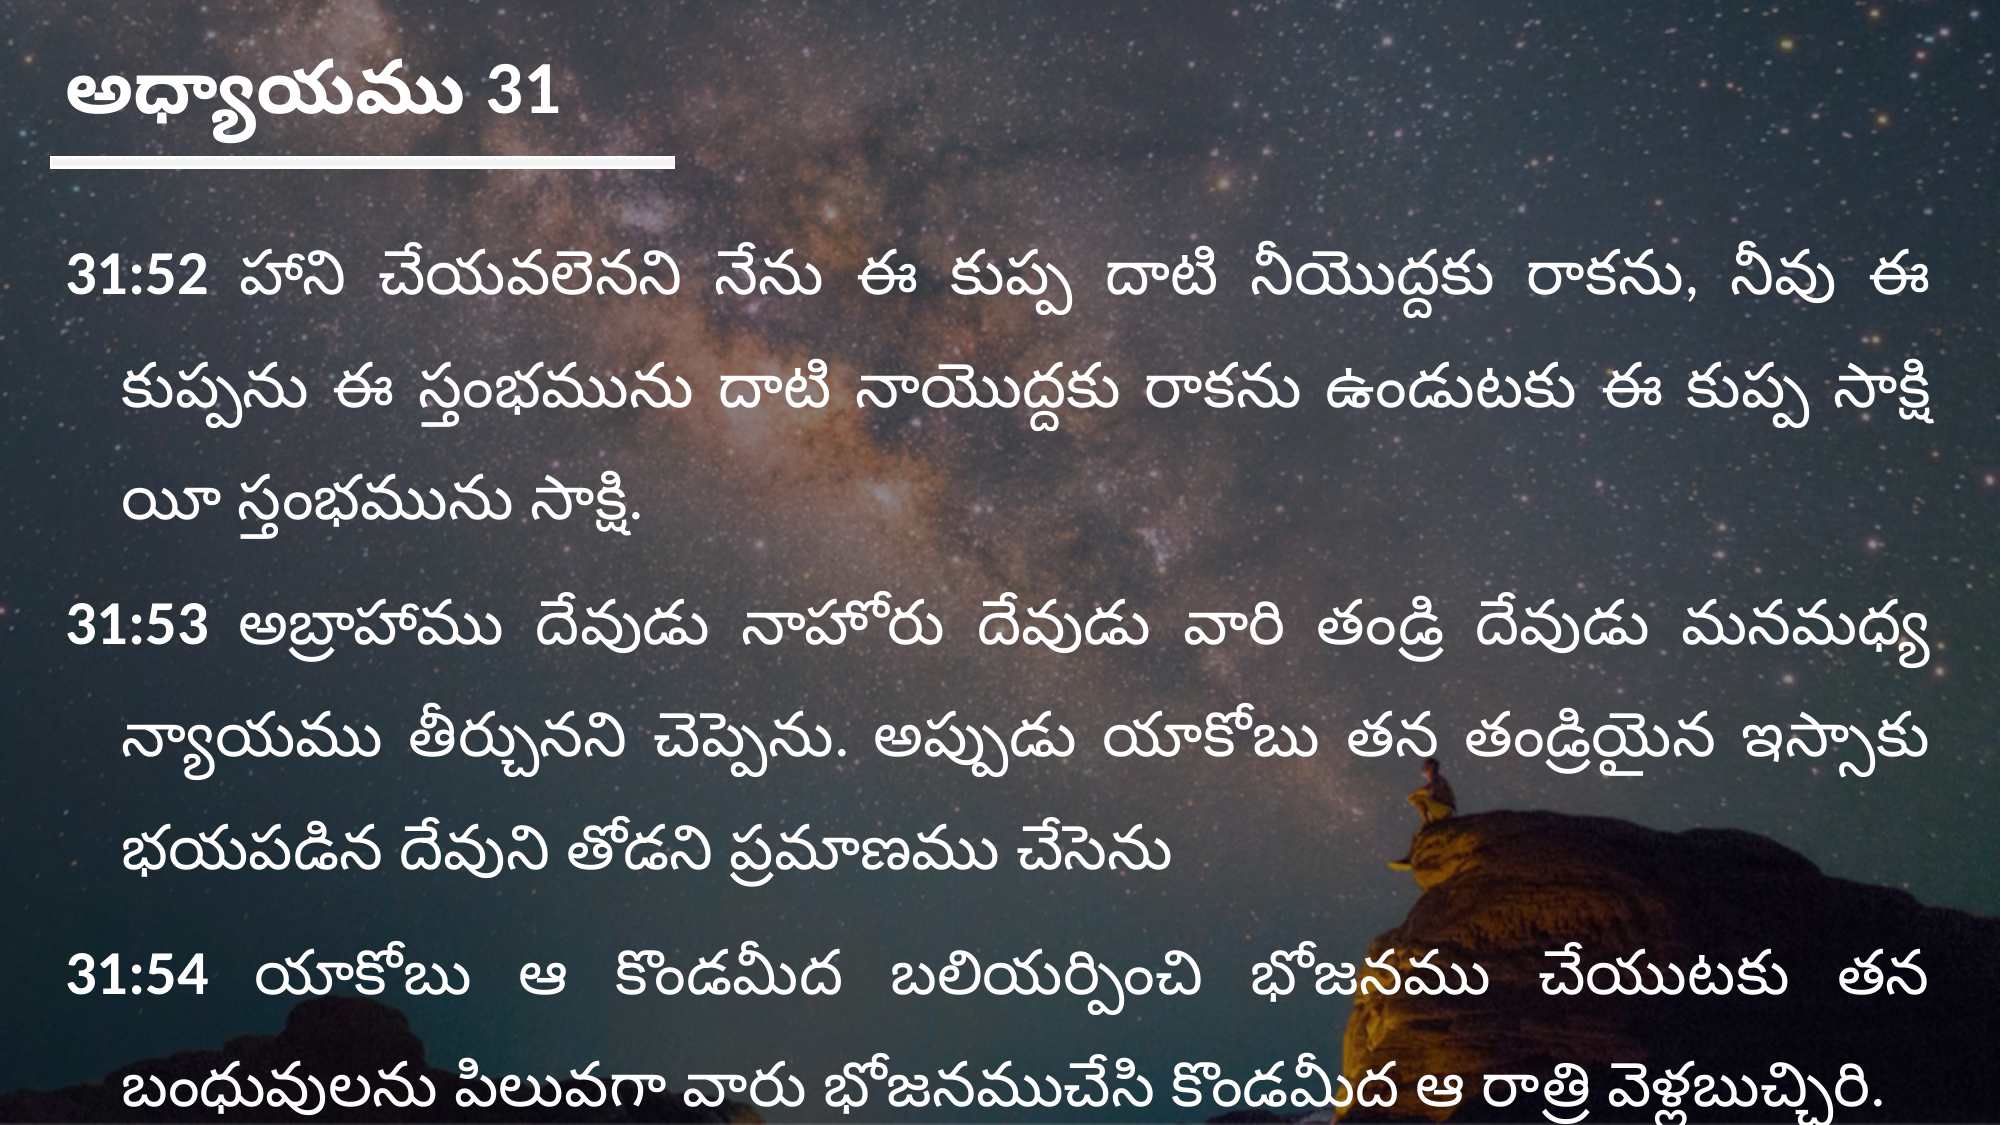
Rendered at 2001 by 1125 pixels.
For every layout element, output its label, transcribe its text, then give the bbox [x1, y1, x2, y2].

picture [0, 0, 2000, 1125]
list 31:52 హాని చేయవలెనని నేను ఈ కుప్ప దాటి నీయొద్దకు రాకను, నీవు ఈ కుప్పను ఈ స్తంభమును దాటి నాయొద్దకు రాకను ఉండుటకు ఈ కుప్ప సాక్షి యీ స్తంభమును సాక్షి. 31:53 అబ్రాహాము దేవుడు నాహోరు దేవుడు వారి తండ్రి దేవుడు మనమధ్య న్యాయము తీర్చునని చెప్పెను. అప్పుడు యాకోబు తన తండ్రియైన ఇస్సాకు భయపడిన దేవుని తోడని ప్రమాణము చేసెను 31:54 యాకోబు ఆ కొండమీద బలియర్పించి భోజనము చేయుటకు తన బంధువులను పిలువగా వారు భోజనముచేసి కొండమీద ఆ రాత్రి వెళ్లబుచ్చిరి. [50, 187, 1946, 1063]
title అధ్యాయము 31 [50, 0, 1925, 167]
